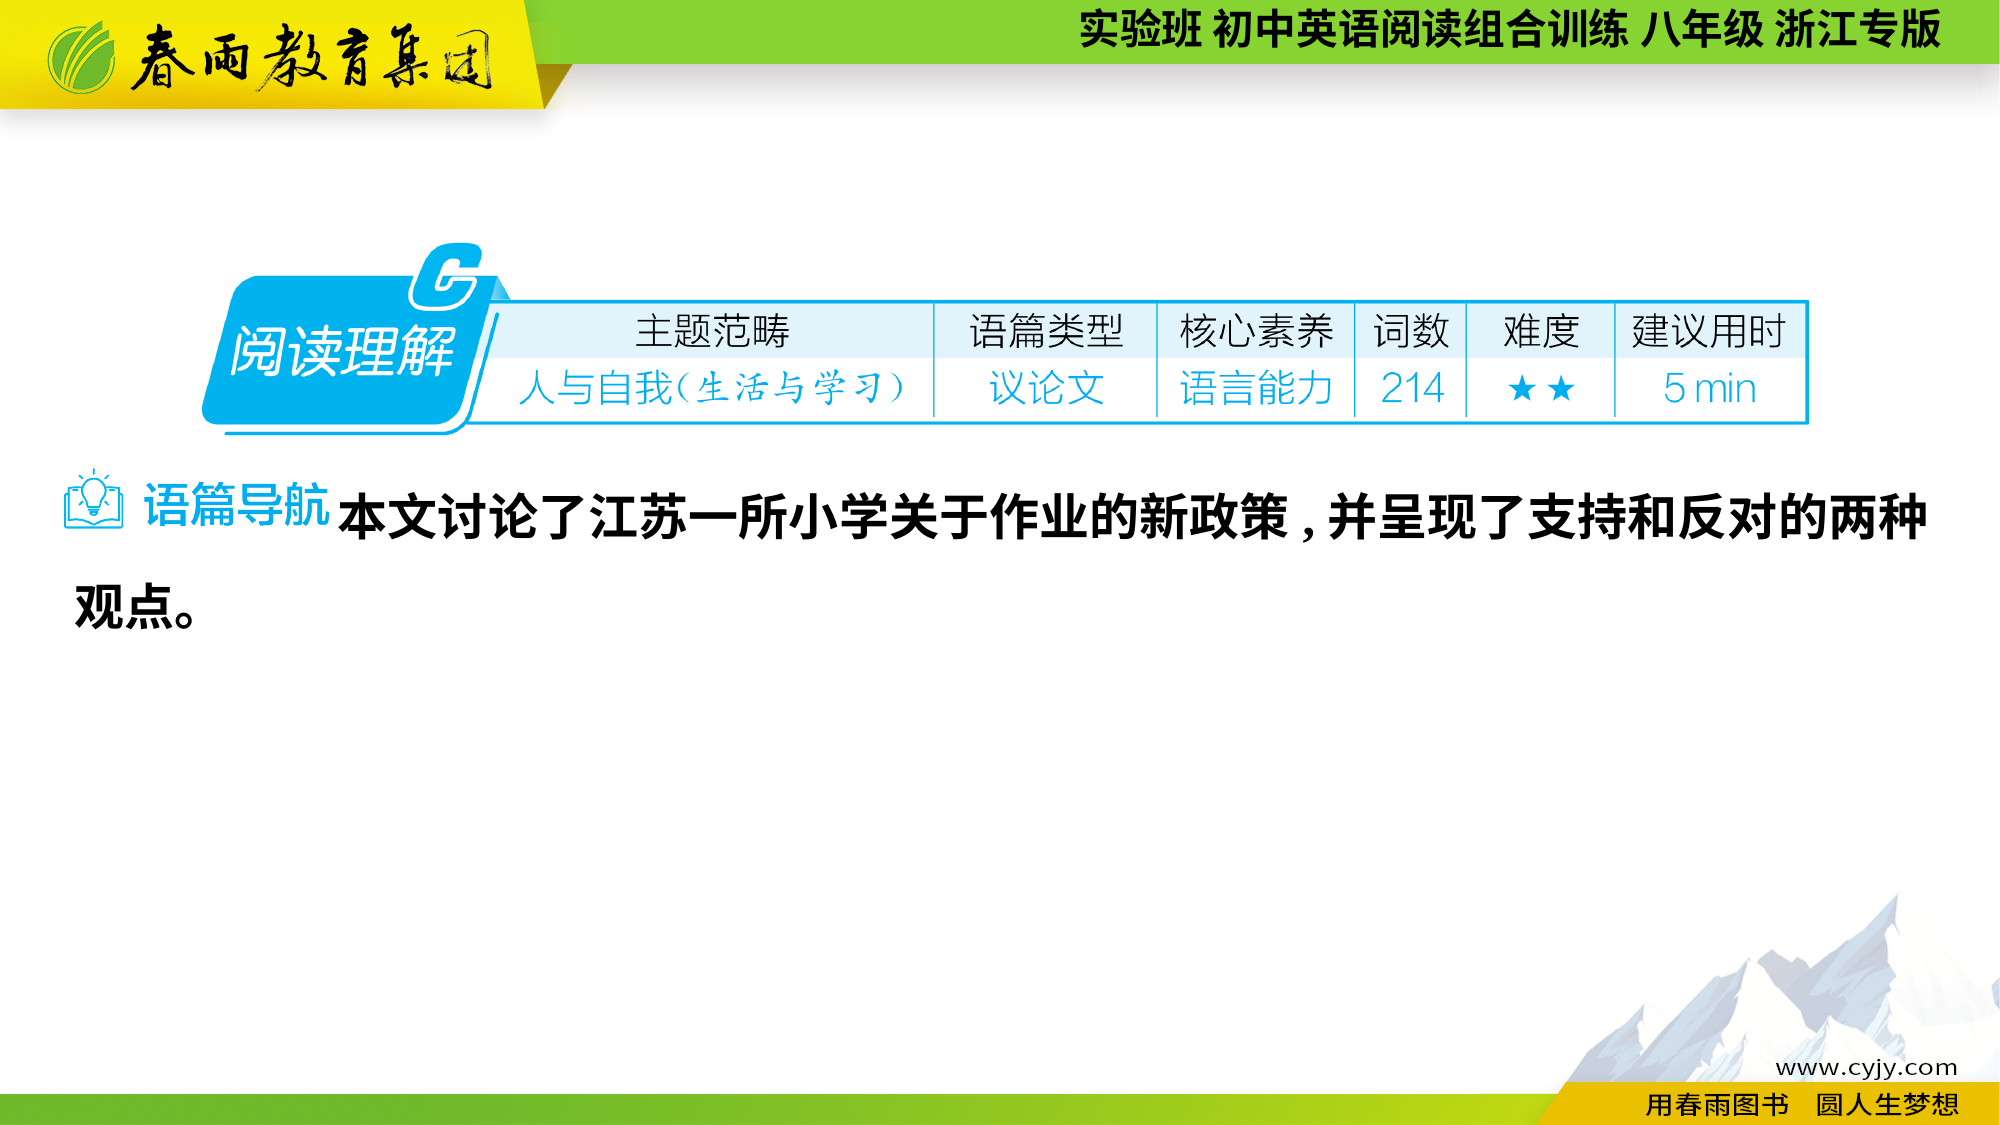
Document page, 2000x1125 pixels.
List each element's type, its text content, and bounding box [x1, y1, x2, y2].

list 本文讨论了江苏一所小学关于作业的新政策,并呈现了支持和反对的两种观点。 [59, 448, 1944, 646]
picture [0, 0, 2000, 1125]
